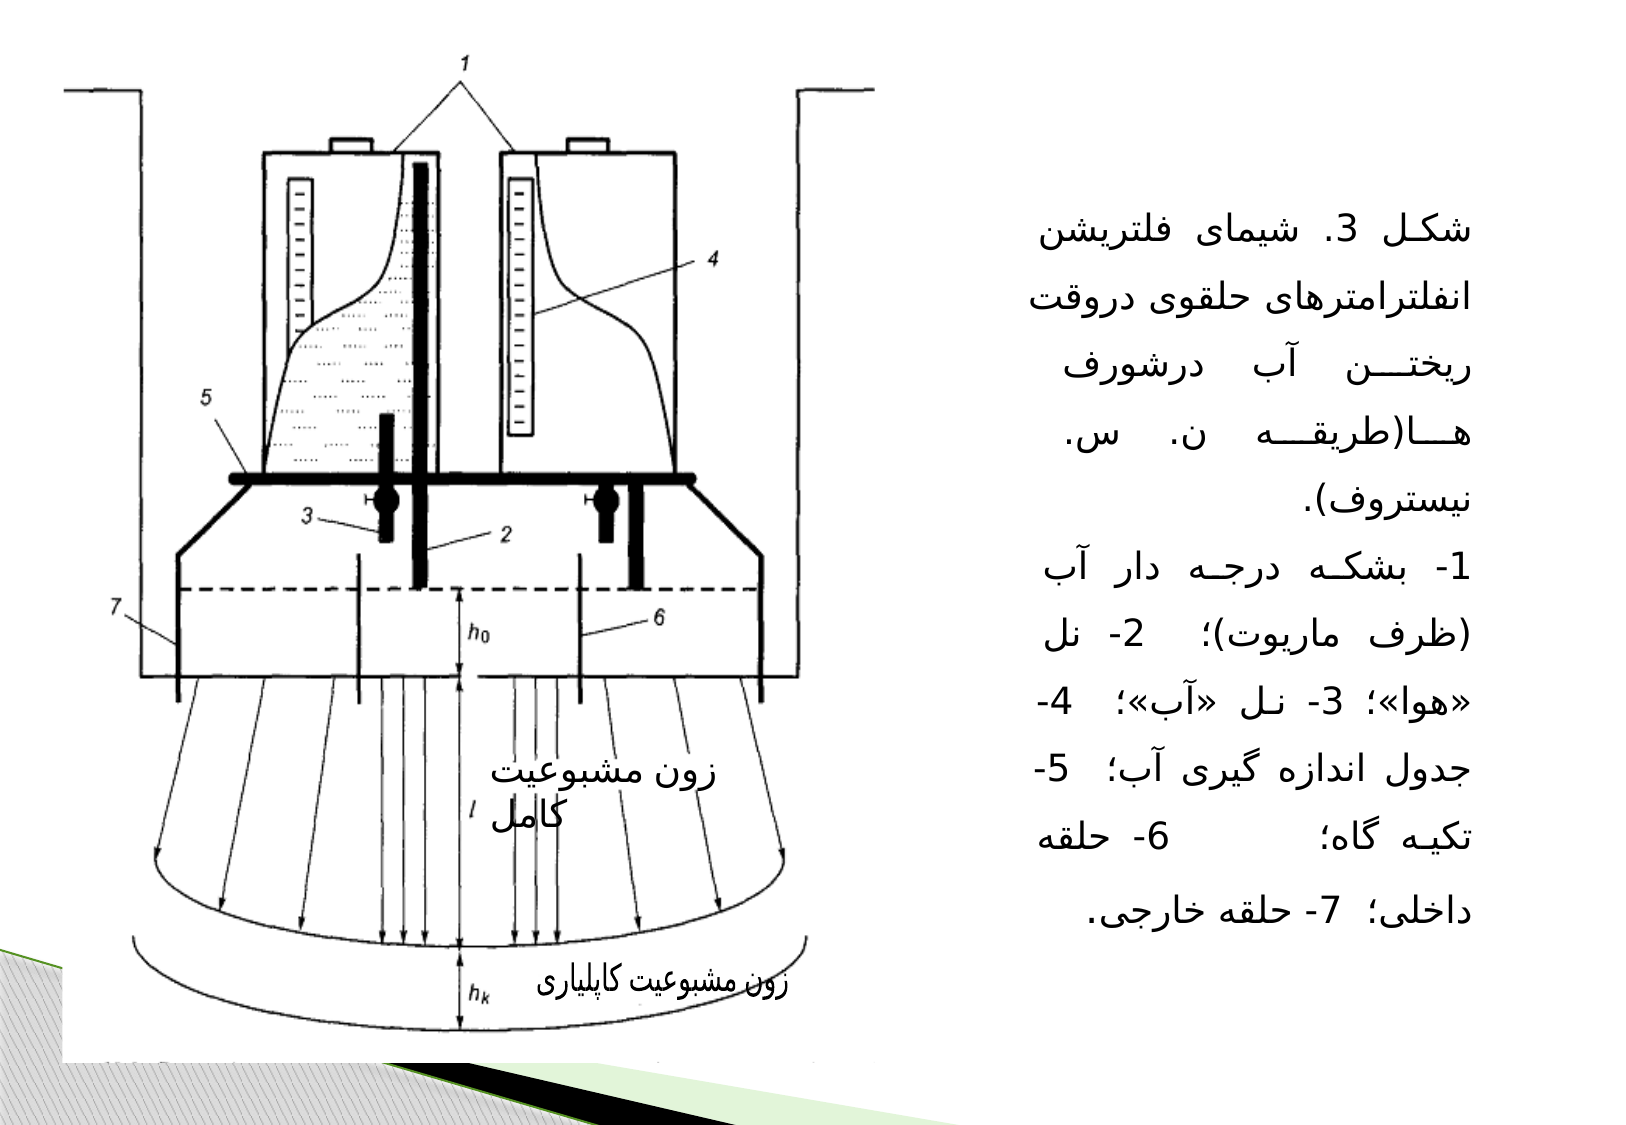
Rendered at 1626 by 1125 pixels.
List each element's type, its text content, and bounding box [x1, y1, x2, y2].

picture [62, 49, 876, 1063]
text_box شکل 3. شیمای فلتریشن انفلترامترهای حلقوی دروقت ریختن آب درشورف ها(طریقه ن. س. نیستروف). 1- بشکه درجه دار آب (ظرف ماریوت)؛ 2- نل «هوا»؛ 3- نل «آب»؛ 4- جدول اندازه گیری آب؛ 5- تکیه گاه؛ 6- حلقه داخلی؛ 7- حلقه خارجی. [1012, 174, 1488, 940]
